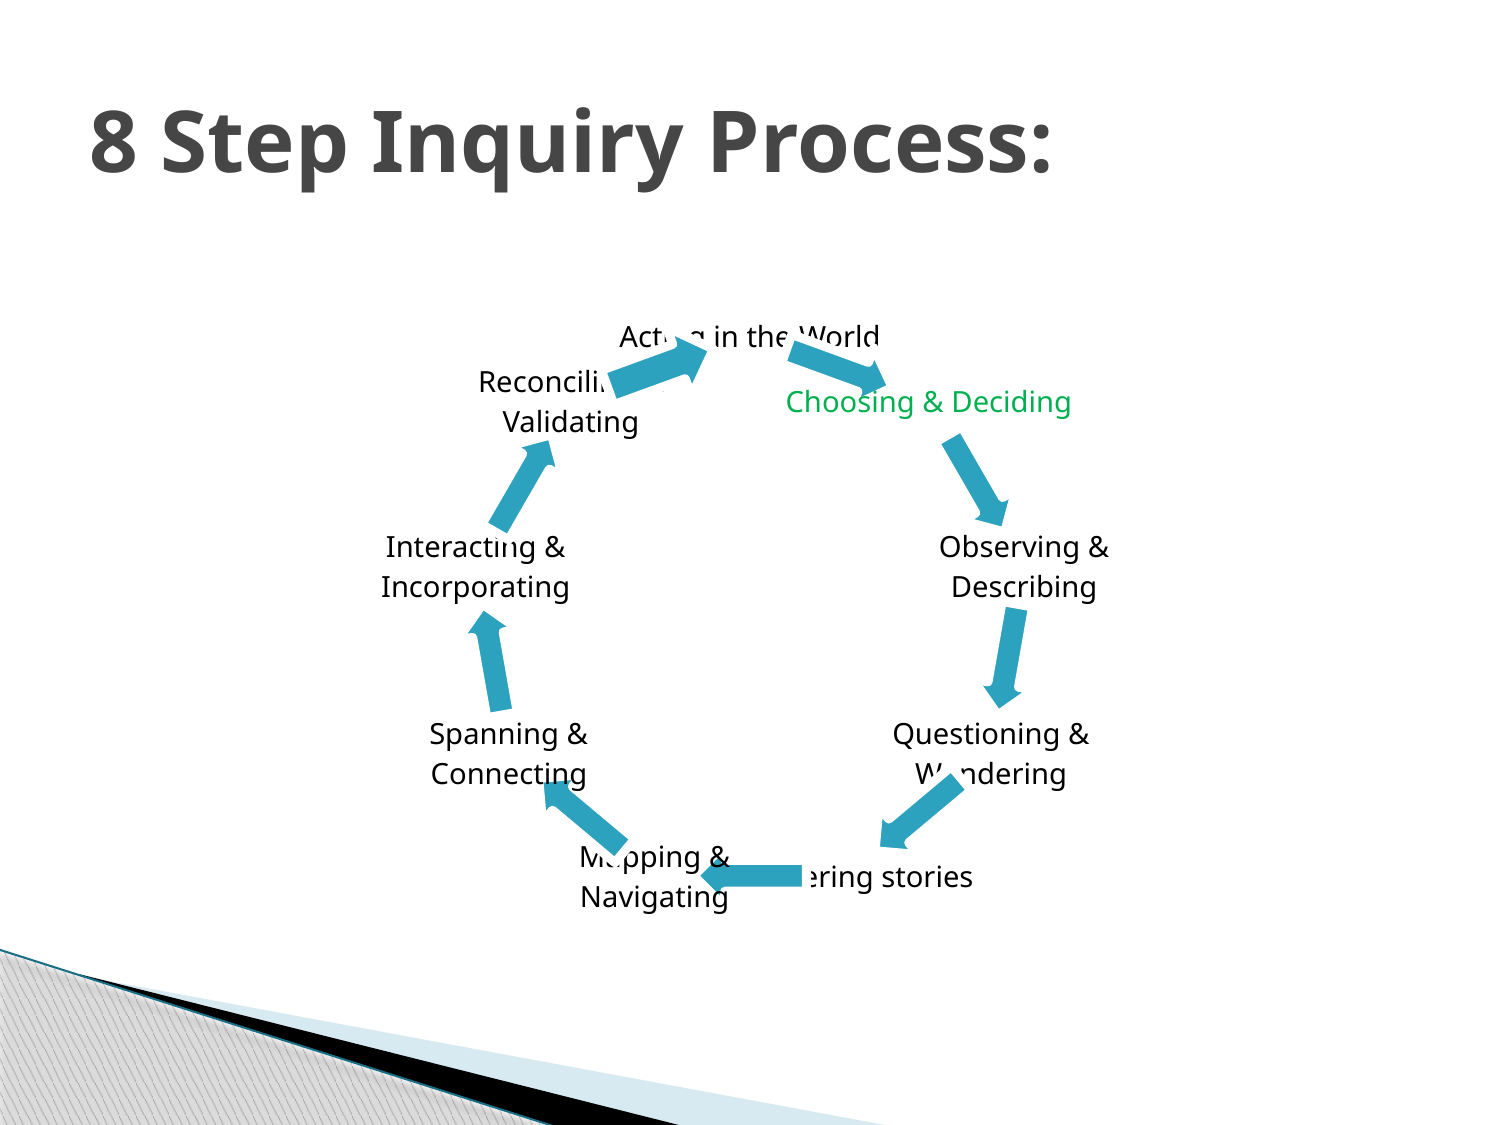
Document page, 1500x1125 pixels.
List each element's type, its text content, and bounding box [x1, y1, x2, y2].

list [74, 242, 1426, 986]
title 8 Step Inquiry Process: [75, 45, 1425, 233]
